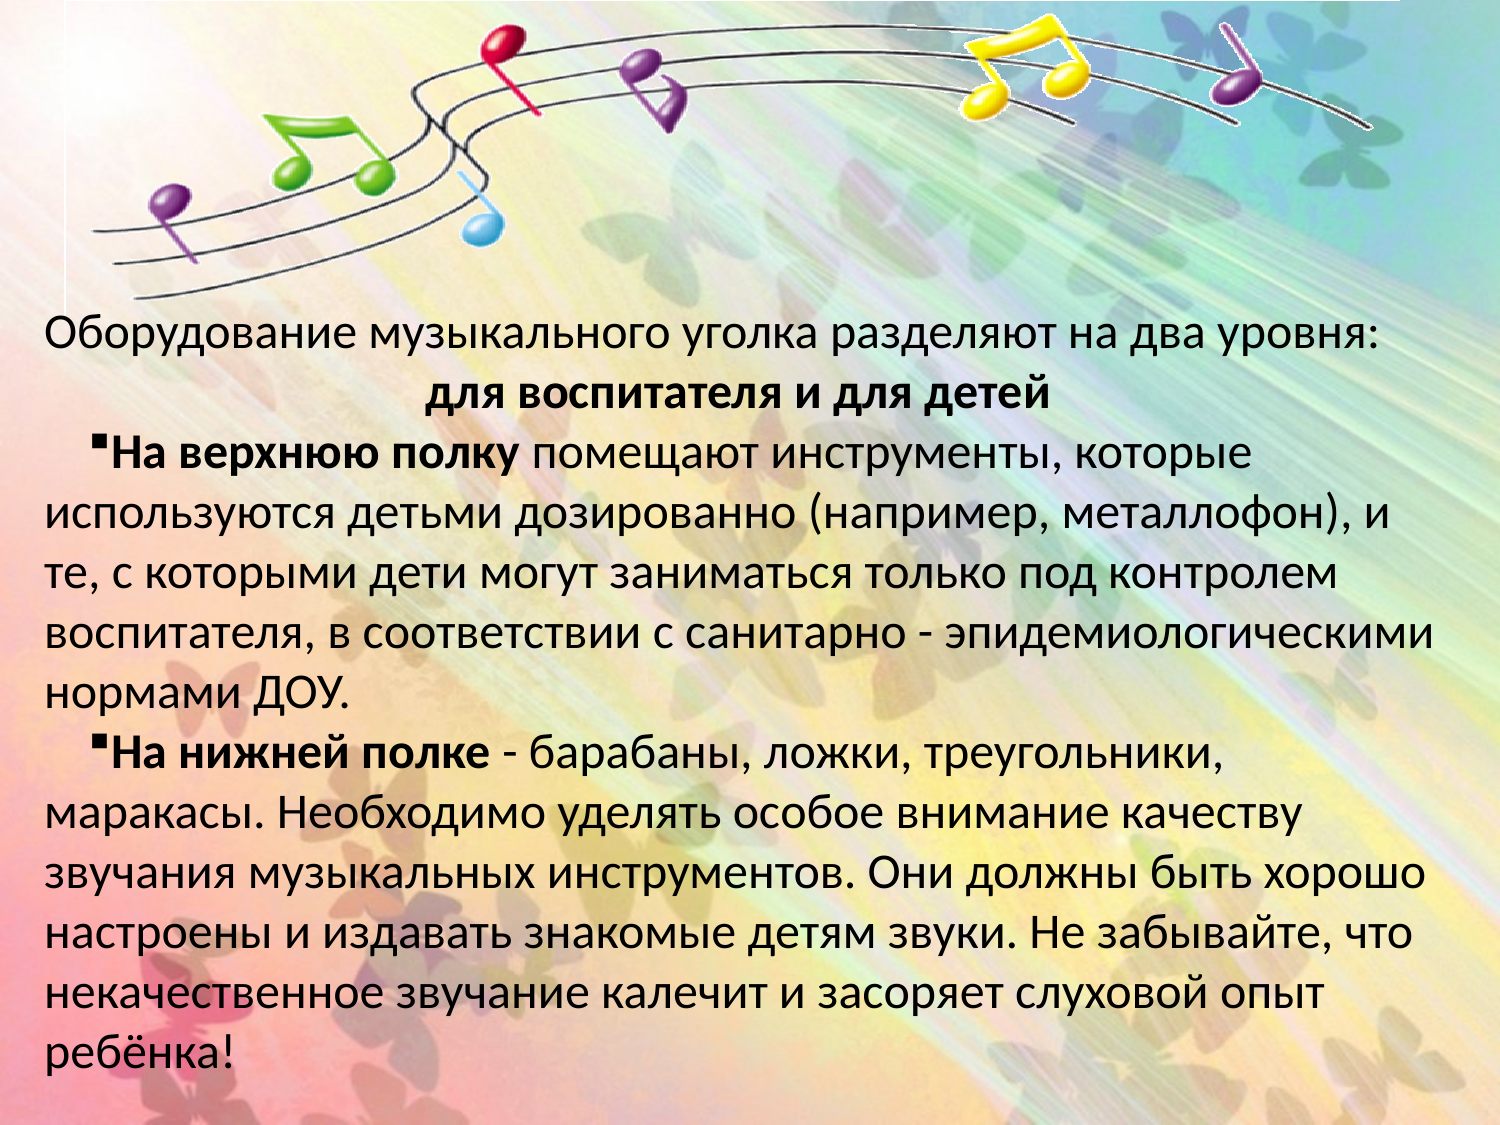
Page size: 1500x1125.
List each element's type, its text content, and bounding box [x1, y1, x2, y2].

text_box Оборудование музыкального уголка разделяют на два уровня: для воспитателя и для детей На верхнюю полку помещают инструменты, которые используются детьми дозированно (например, металлофон), и те, с которыми дети могут заниматься только под контролем воспитателя, в соответствии с санитарно - эпидемиологическими нормами ДОУ. На нижней полке - барабаны, ложки, треугольники, маракасы. Необходимо уделять особое внимание качеству звучания музыкальных инструментов. Они должны быть хорошо настроены и издавать знакомые детям звуки. Не забывайте, что некачественное звучание калечит и засоряет слуховой опыт ребёнка! [29, 290, 1459, 1086]
picture [64, 0, 1400, 315]
